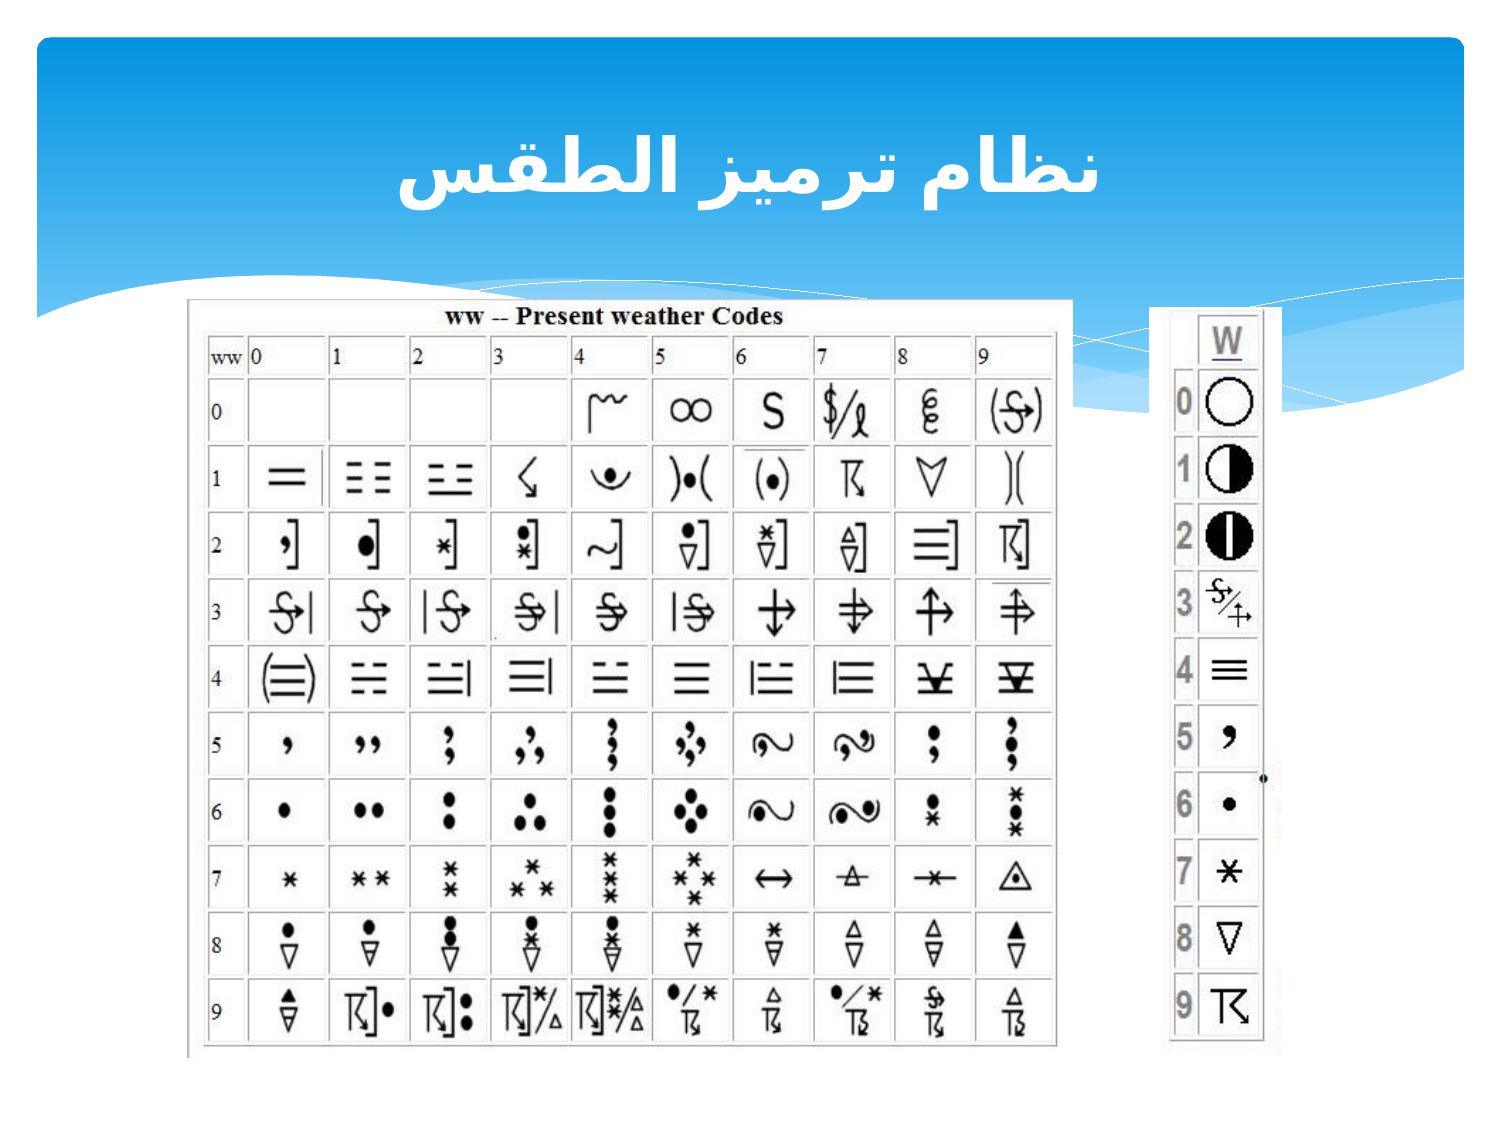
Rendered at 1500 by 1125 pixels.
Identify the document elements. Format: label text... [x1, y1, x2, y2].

picture [1149, 307, 1282, 1059]
title نظام ترميز الطقس [75, 87, 1425, 238]
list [187, 299, 1073, 1058]
